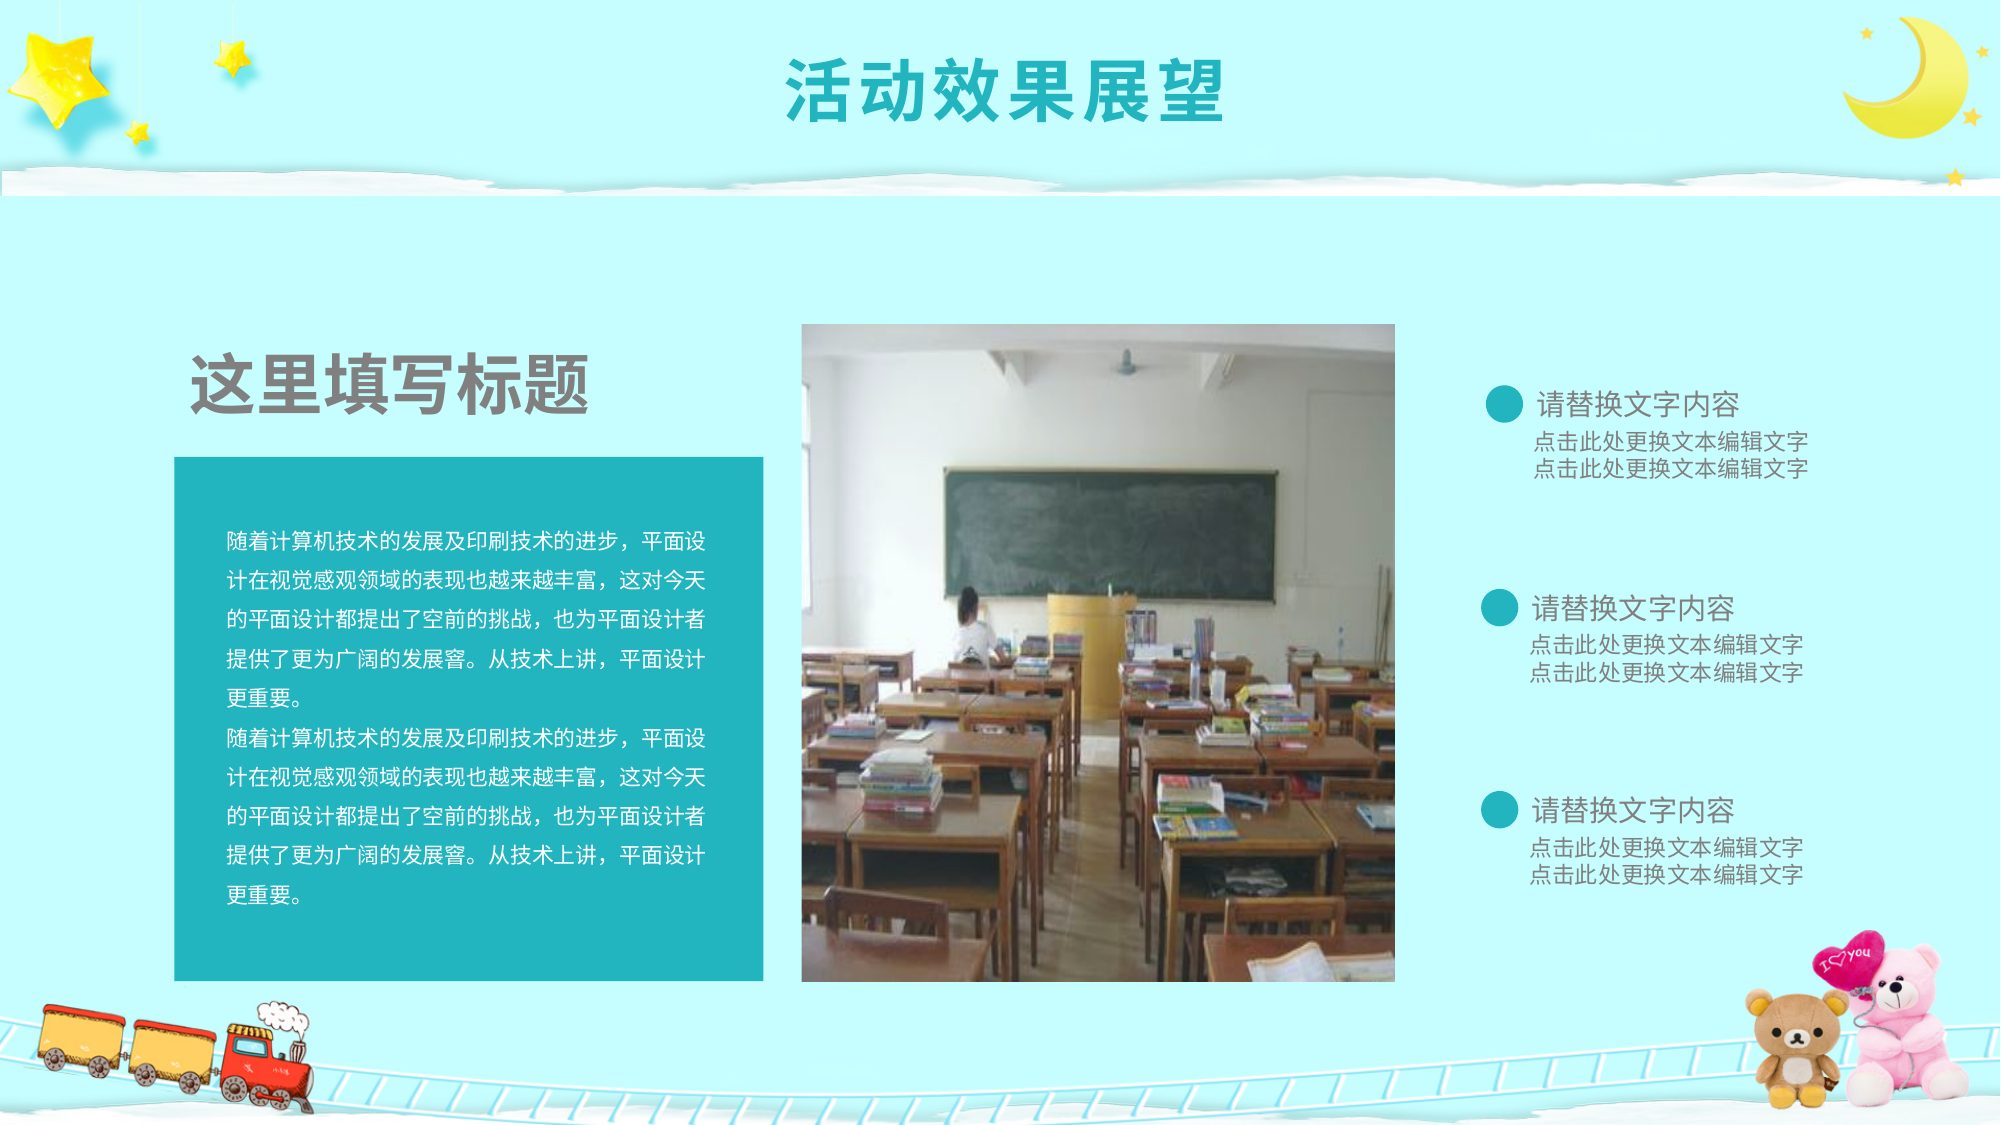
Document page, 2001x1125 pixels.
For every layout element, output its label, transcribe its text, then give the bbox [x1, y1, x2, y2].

text_box 请替换文字内容 [1532, 378, 1768, 423]
picture [0, 0, 2001, 1125]
text_box 请替换文字内容 [1527, 582, 1763, 627]
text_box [174, 456, 764, 982]
text_box 活动效果展望 [759, 47, 1251, 130]
text_box 点击此处更换文本编辑文字 点击此处更换文本编辑文字 [1529, 631, 1864, 722]
text_box 点击此处更换文本编辑文字 点击此处更换文本编辑文字 [1533, 427, 1869, 518]
text_box [1485, 385, 1524, 423]
text_box 这里填写标题 [174, 335, 698, 430]
text_box 点击此处更换文本编辑文字 点击此处更换文本编辑文字 [1529, 833, 1864, 924]
text_box [801, 323, 1396, 982]
text_box 请替换文字内容 [1527, 784, 1763, 829]
text_box [1481, 790, 1519, 829]
text_box [1481, 588, 1519, 627]
